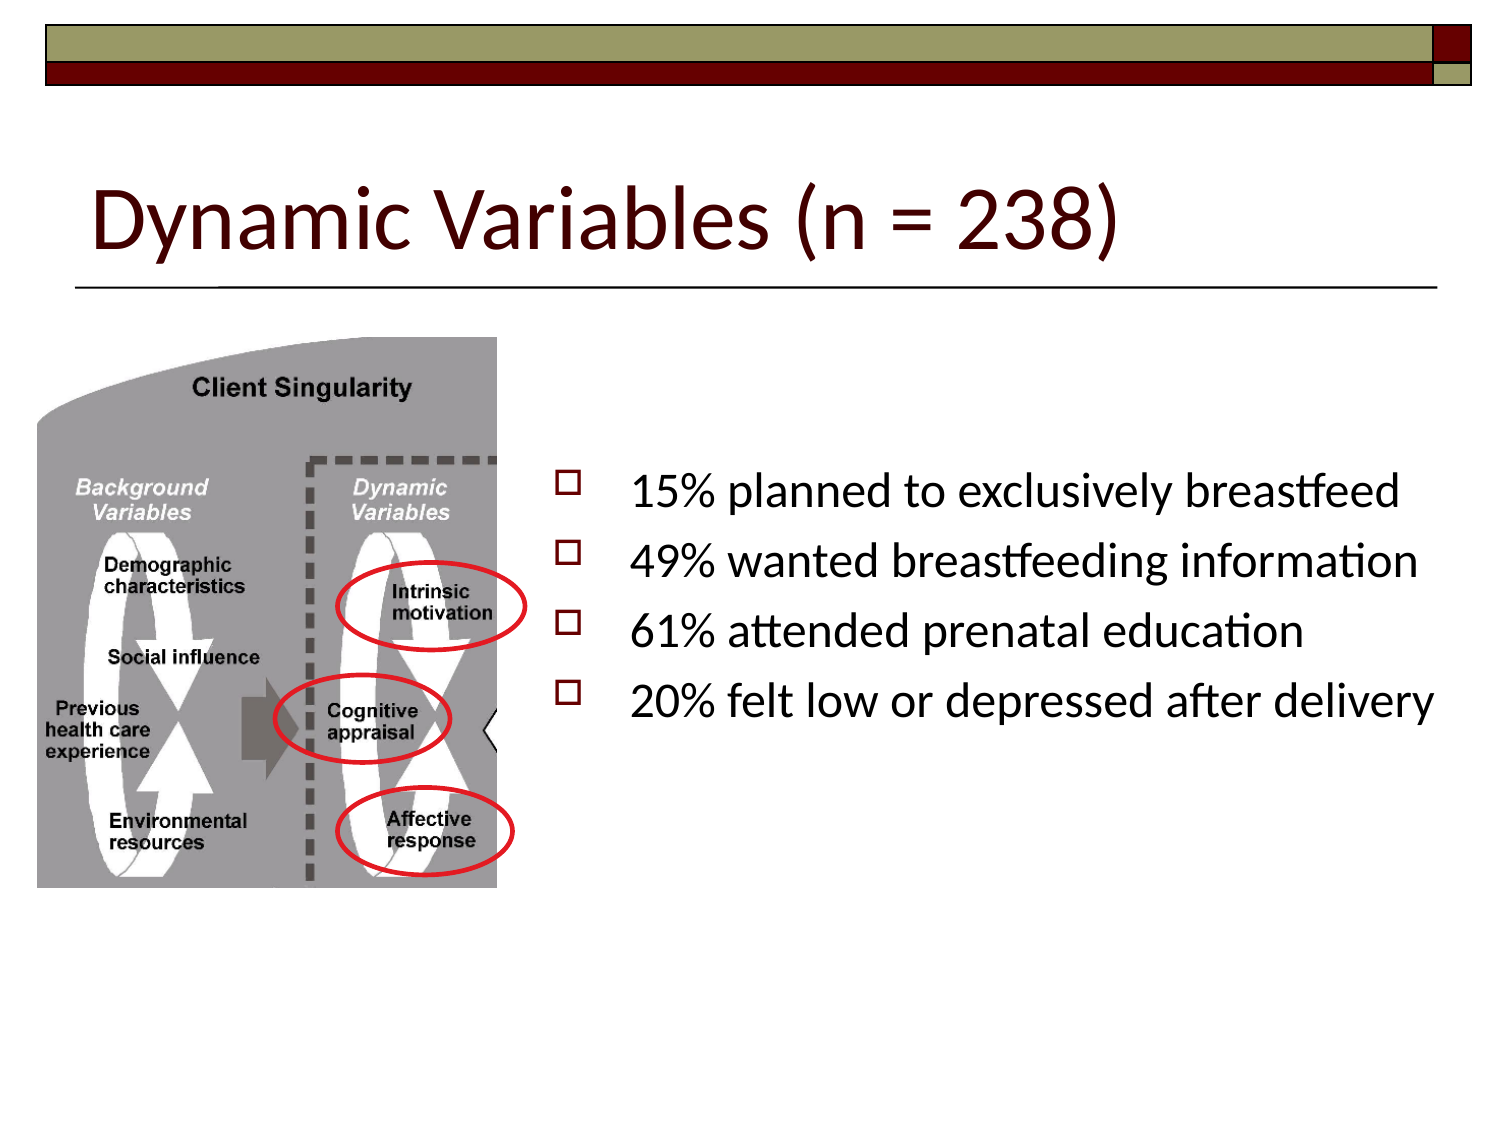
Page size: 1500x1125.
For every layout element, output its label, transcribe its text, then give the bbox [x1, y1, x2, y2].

text_box [501, 809, 513, 853]
text_box [501, 576, 526, 636]
picture [37, 337, 497, 888]
list 15% planned to exclusively breastfeed 49% wanted breastfeeding information 61% attended prenatal education 20% felt low or depressed after delivery [537, 449, 1500, 1125]
title Dynamic Variables (n = 238) [74, 87, 1426, 276]
